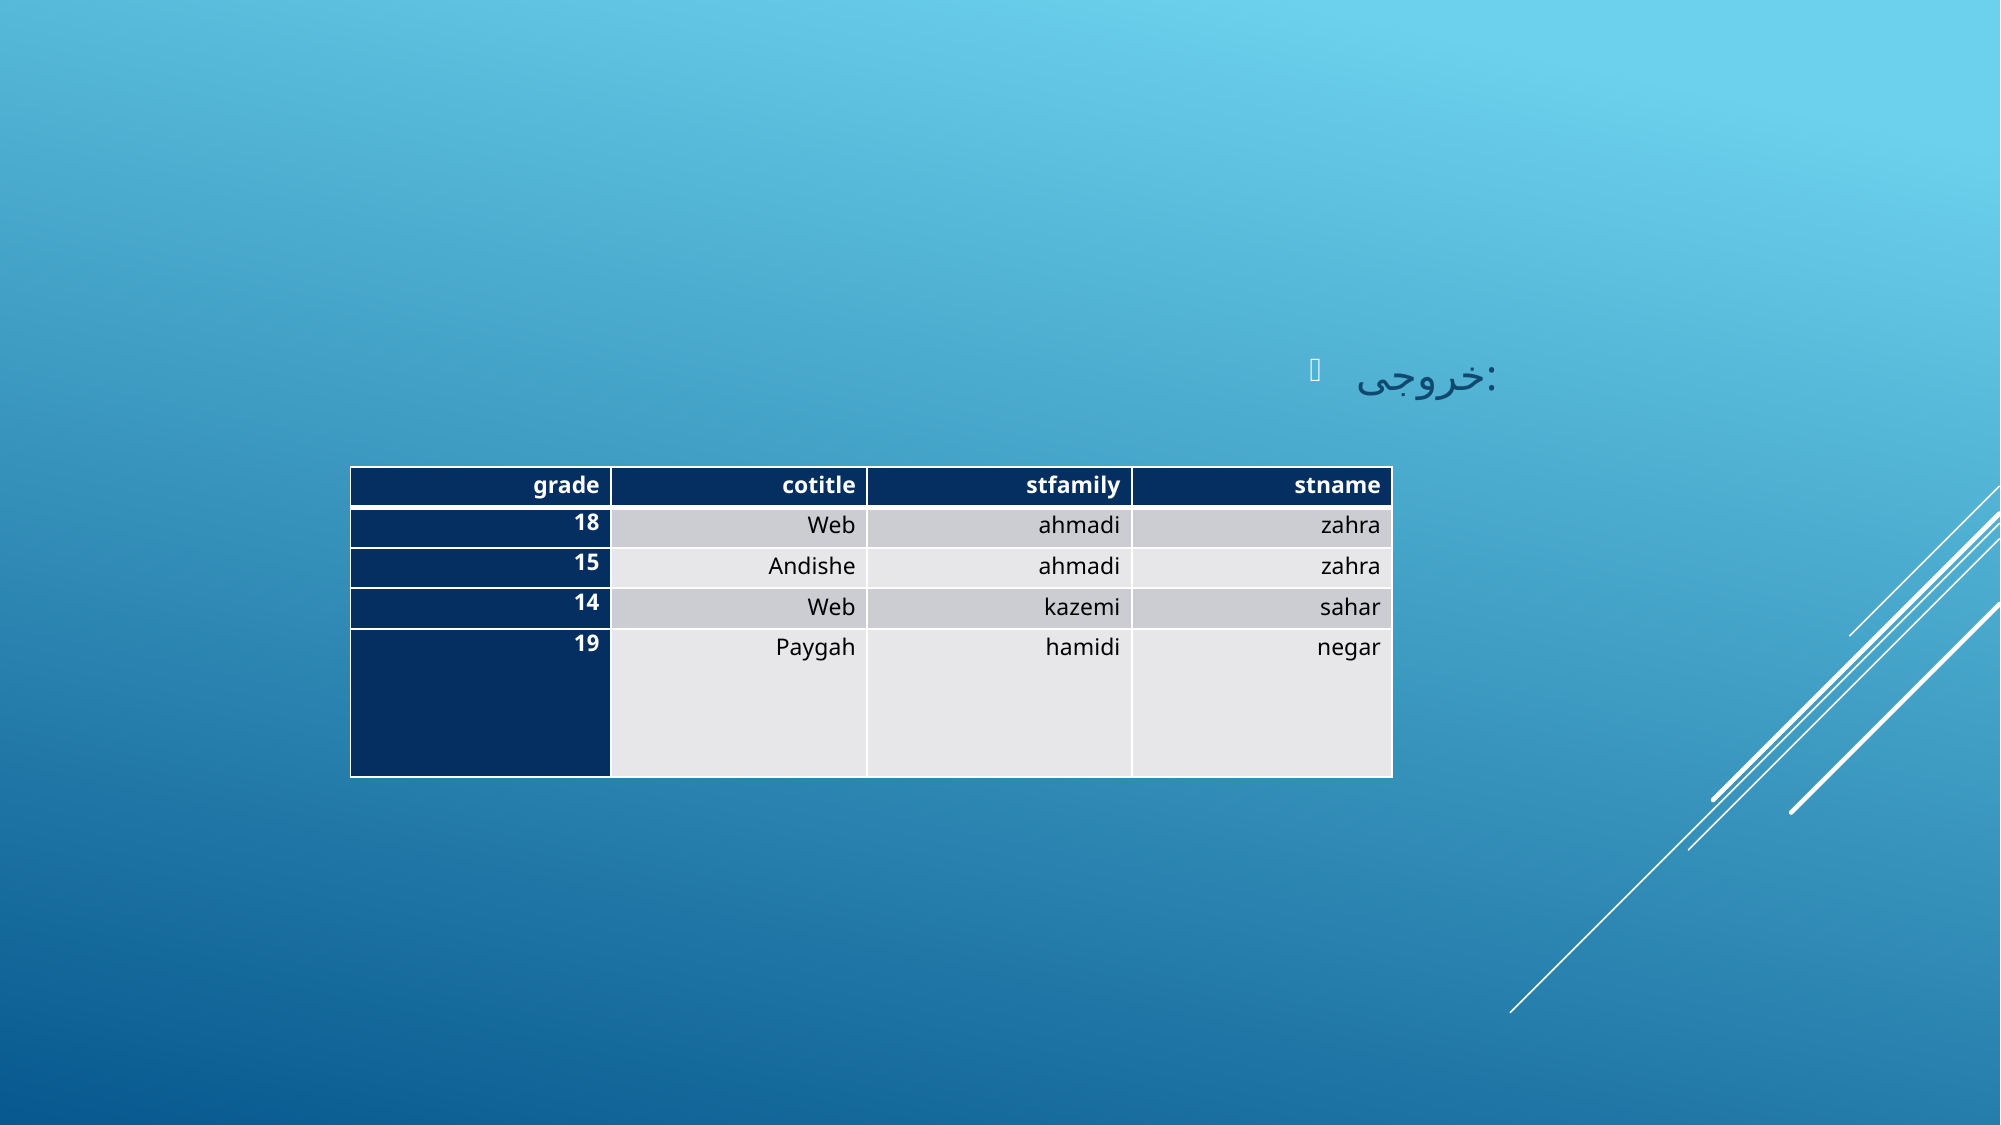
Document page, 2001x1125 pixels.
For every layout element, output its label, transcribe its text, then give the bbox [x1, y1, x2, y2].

list خروجی: [112, 112, 1513, 706]
table_cell Paygah [612, 630, 866, 776]
table_cell sahar [1133, 589, 1391, 628]
table_header grade [351, 468, 610, 505]
table_cell Web [612, 510, 866, 547]
table_cell zahra [1133, 549, 1391, 587]
table_header stfamily [868, 468, 1131, 505]
table_cell 15 [351, 549, 610, 587]
table_cell Web [612, 589, 866, 628]
table_header cotitle [612, 468, 866, 505]
table_cell Andishe [612, 549, 866, 587]
table_cell 19 [351, 630, 610, 776]
table_cell zahra [1133, 510, 1391, 547]
table_cell 18 [351, 510, 610, 547]
table_header stname [1133, 468, 1391, 505]
table_cell ahmadi [868, 549, 1131, 587]
table_cell hamidi [868, 630, 1131, 776]
table_cell 14 [351, 589, 610, 628]
table_cell negar [1133, 630, 1391, 776]
table_cell ahmadi [868, 510, 1131, 547]
table_cell kazemi [868, 589, 1131, 628]
